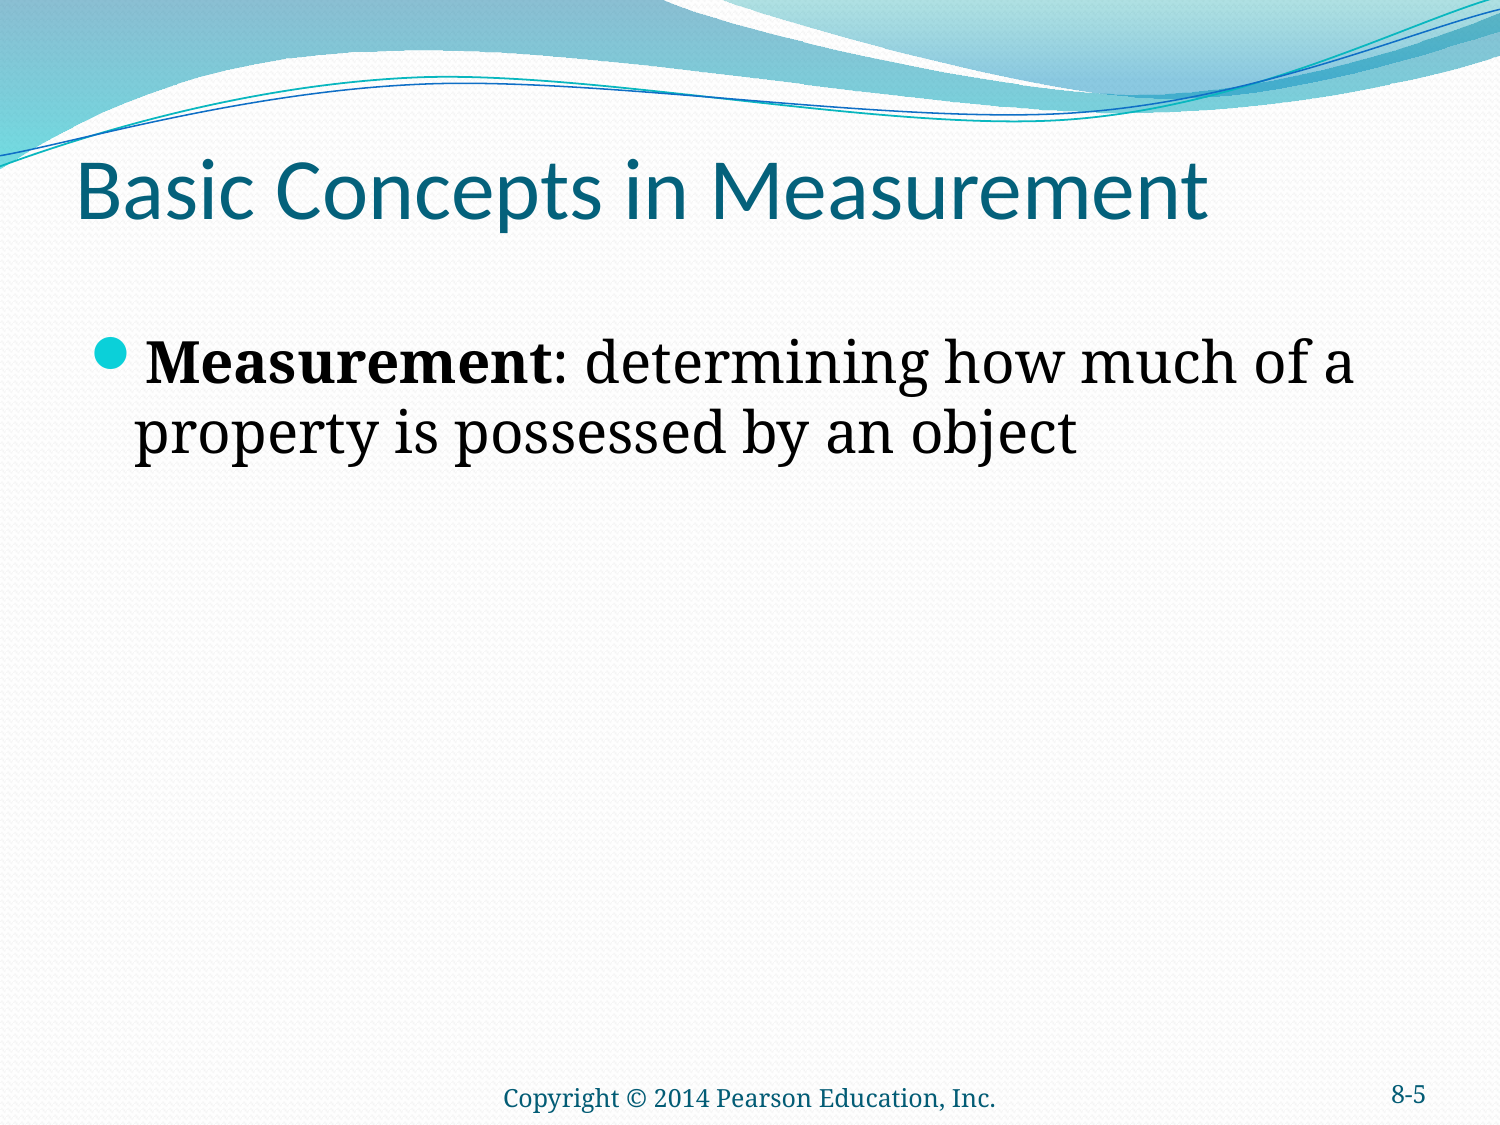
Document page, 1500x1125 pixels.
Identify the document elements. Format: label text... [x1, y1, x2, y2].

list Measurement: determining how much of a property is possessed by an object [75, 317, 1425, 1038]
title Basic Concepts in Measurement [75, 87, 1425, 275]
